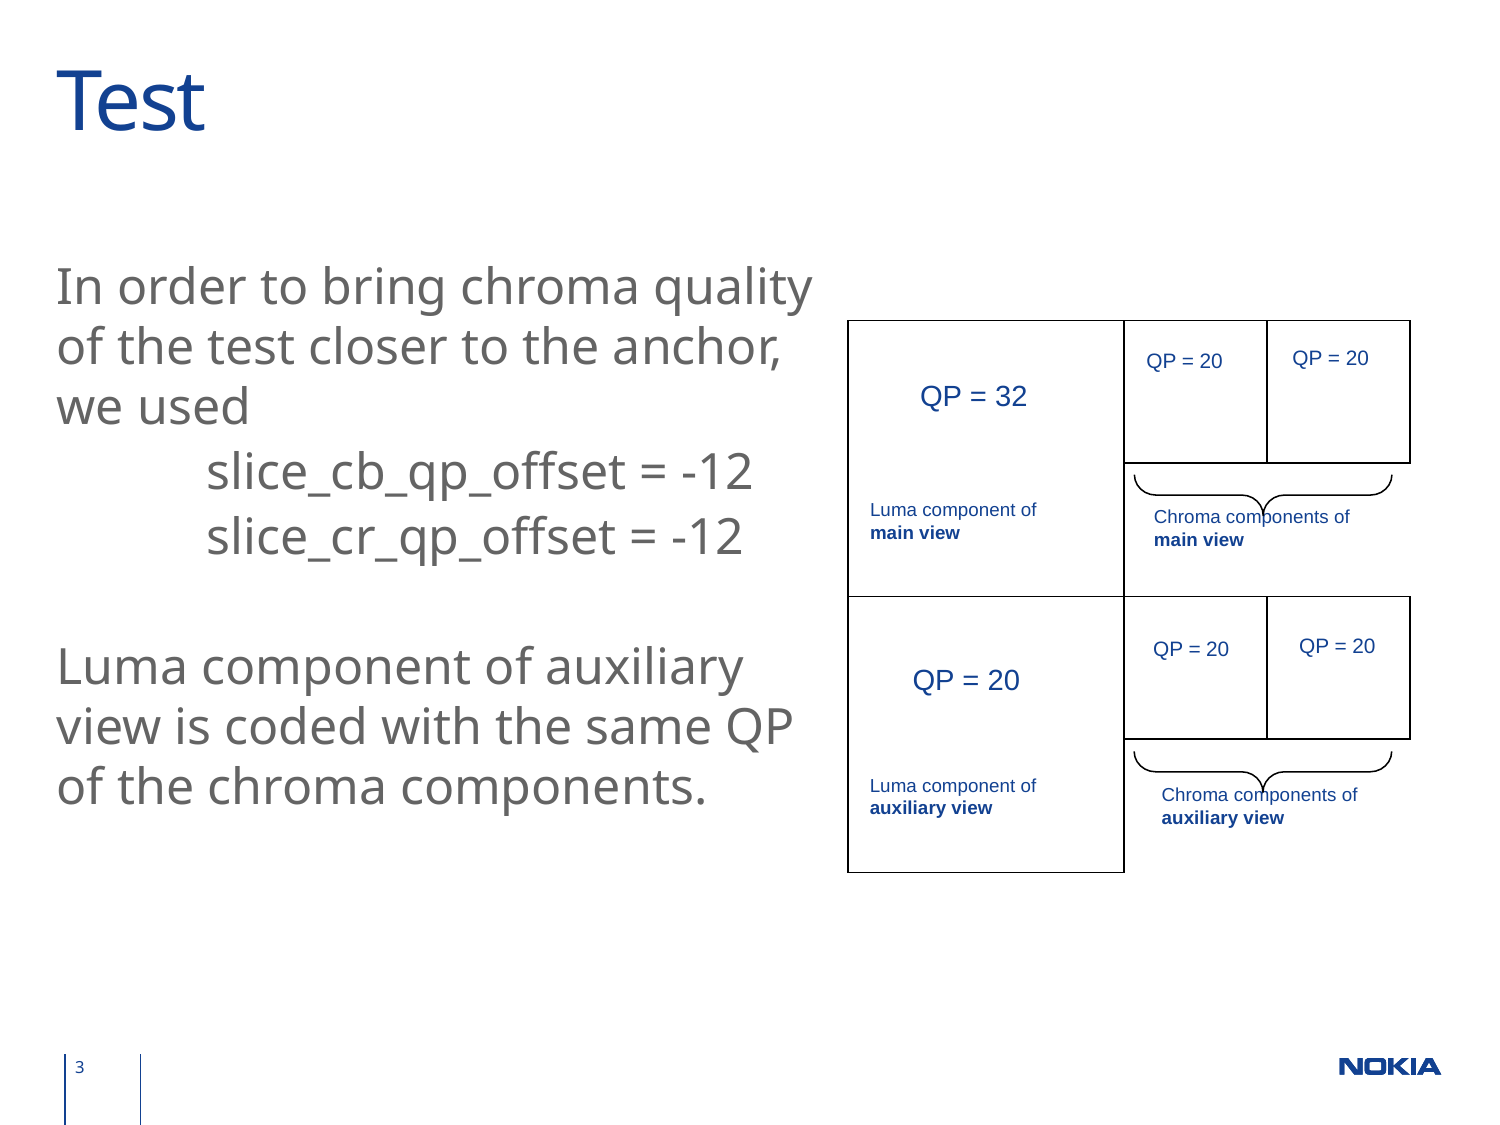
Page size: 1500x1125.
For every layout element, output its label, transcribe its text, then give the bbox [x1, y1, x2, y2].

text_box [807, 265, 1469, 906]
list In order to bring chroma quality of the test closer to the anchor, we used slice_cb_qp_offset = -12 slice_cr_qp_offset = -12 Luma component of auxiliary view is coded with the same QP of the chroma components. [56, 254, 833, 1032]
title Test [56, 47, 1433, 149]
slide_number 3 [75, 1057, 124, 1079]
